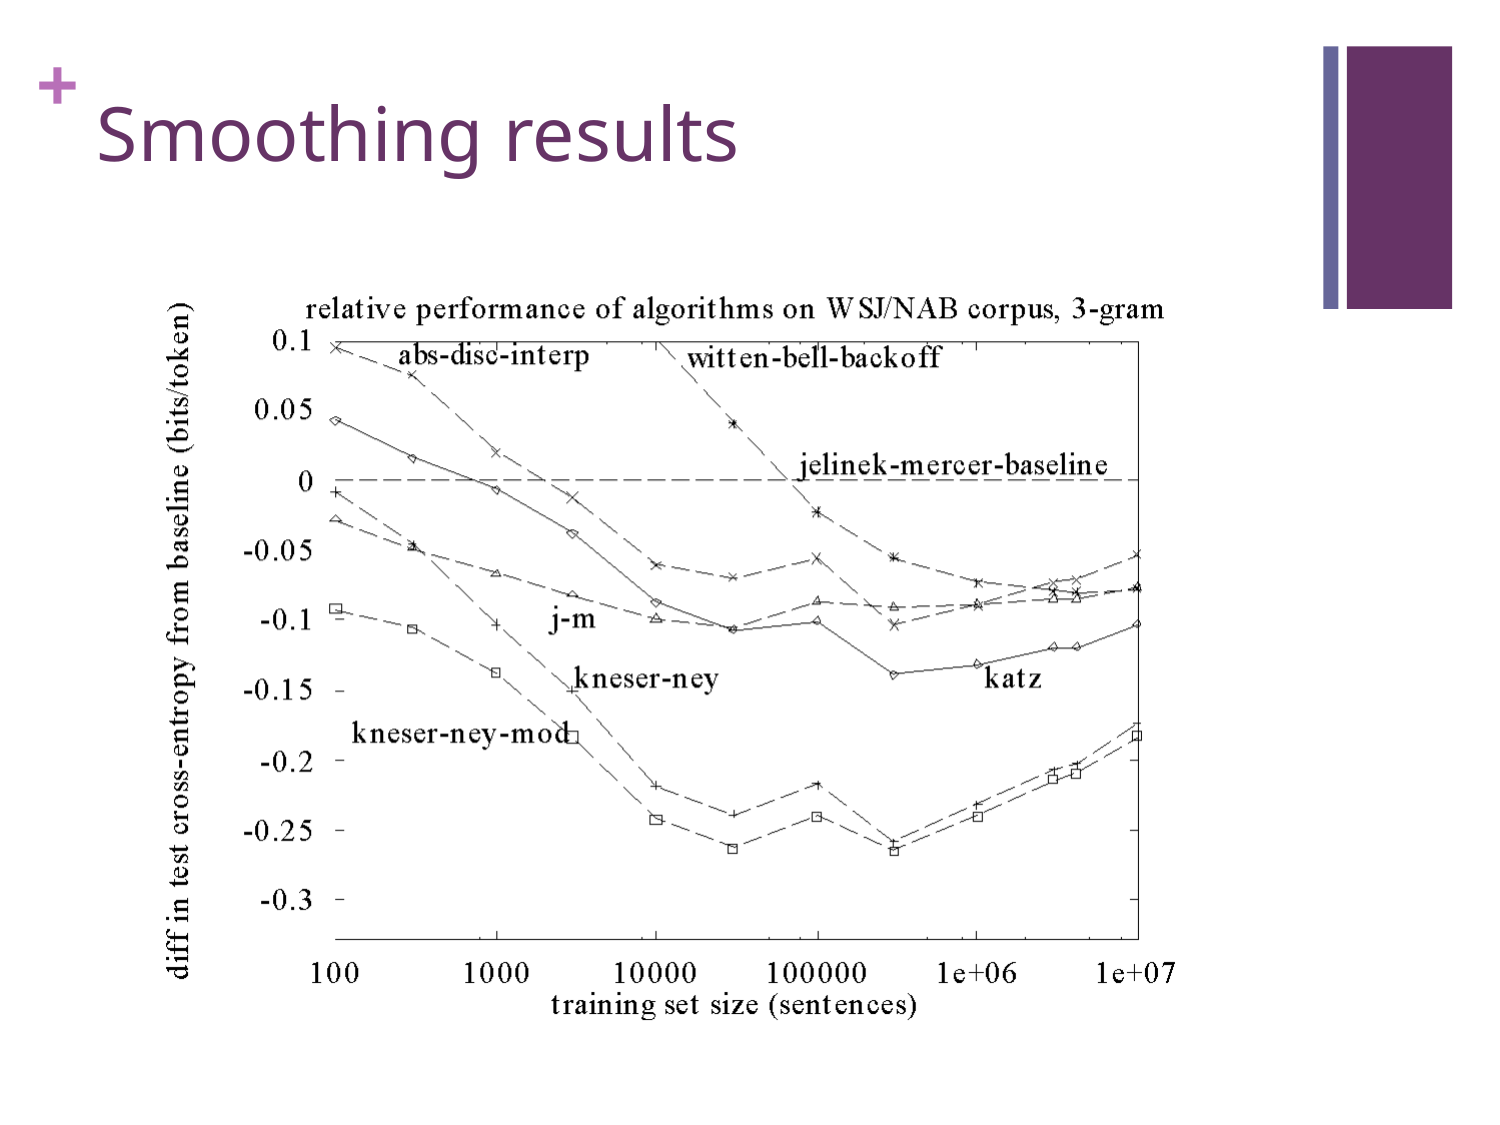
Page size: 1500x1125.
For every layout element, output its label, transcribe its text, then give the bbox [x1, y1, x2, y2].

title Smoothing results [81, 79, 1322, 263]
picture [136, 274, 1219, 1026]
